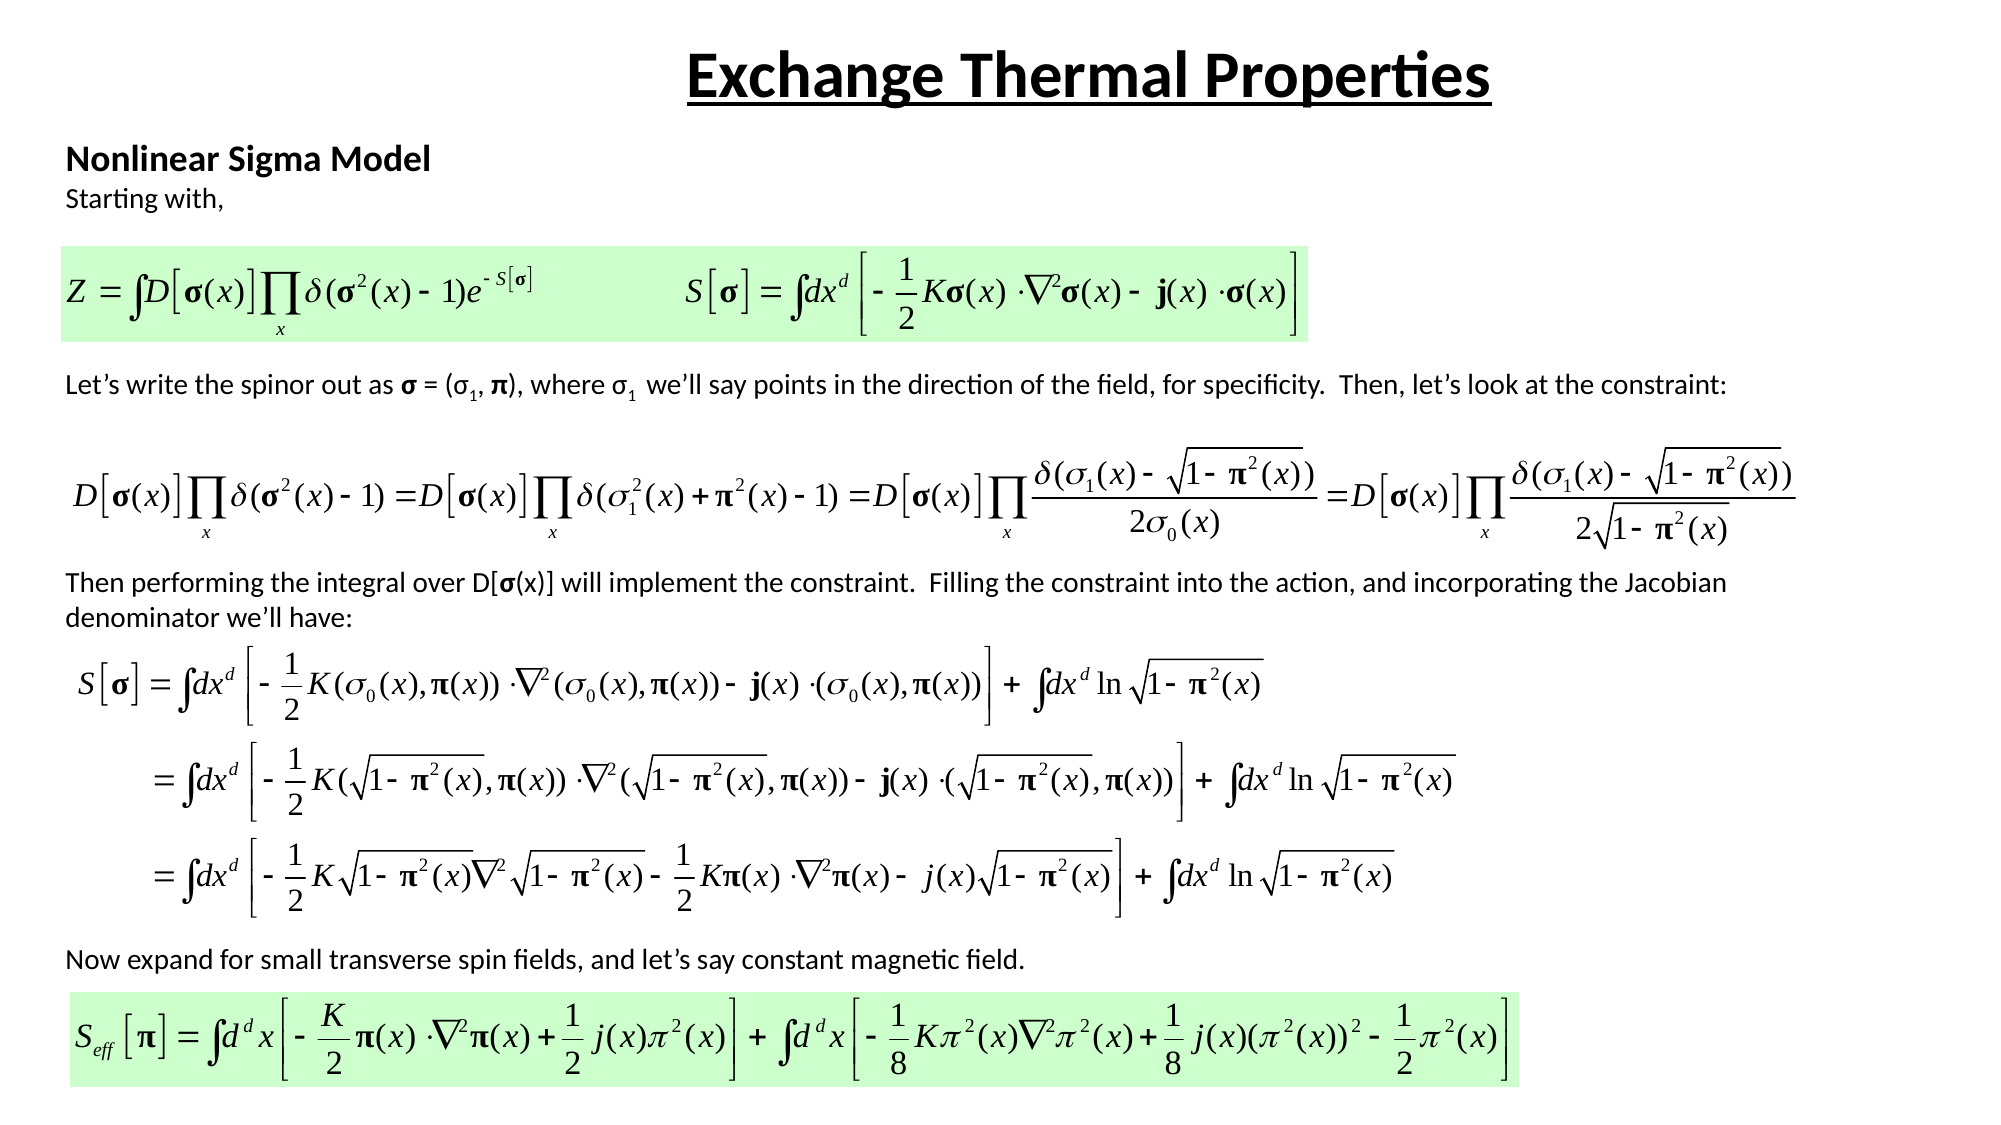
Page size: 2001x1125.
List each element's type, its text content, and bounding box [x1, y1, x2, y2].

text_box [60, 245, 1309, 343]
text_box Now expand for small transverse spin fields, and let’s say constant magnetic field. [50, 933, 1347, 983]
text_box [69, 991, 1520, 1088]
text_box Then performing the integral over D[σ(x)] will implement the constraint. Filling the constraint into the action, and incorporating the Jacobian denominator we’ll have: [50, 555, 1799, 641]
text_box Exchange Thermal Properties [671, 23, 1507, 118]
text_box Let’s write the spinor out as σ = (σ1, π), where σ1 we’ll say points in the direction of the field, for specificity. Then, let’s look at the constraint: [50, 357, 1833, 413]
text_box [72, 638, 1465, 926]
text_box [67, 439, 1801, 557]
text_box Nonlinear Sigma Model Starting with, [50, 126, 579, 222]
